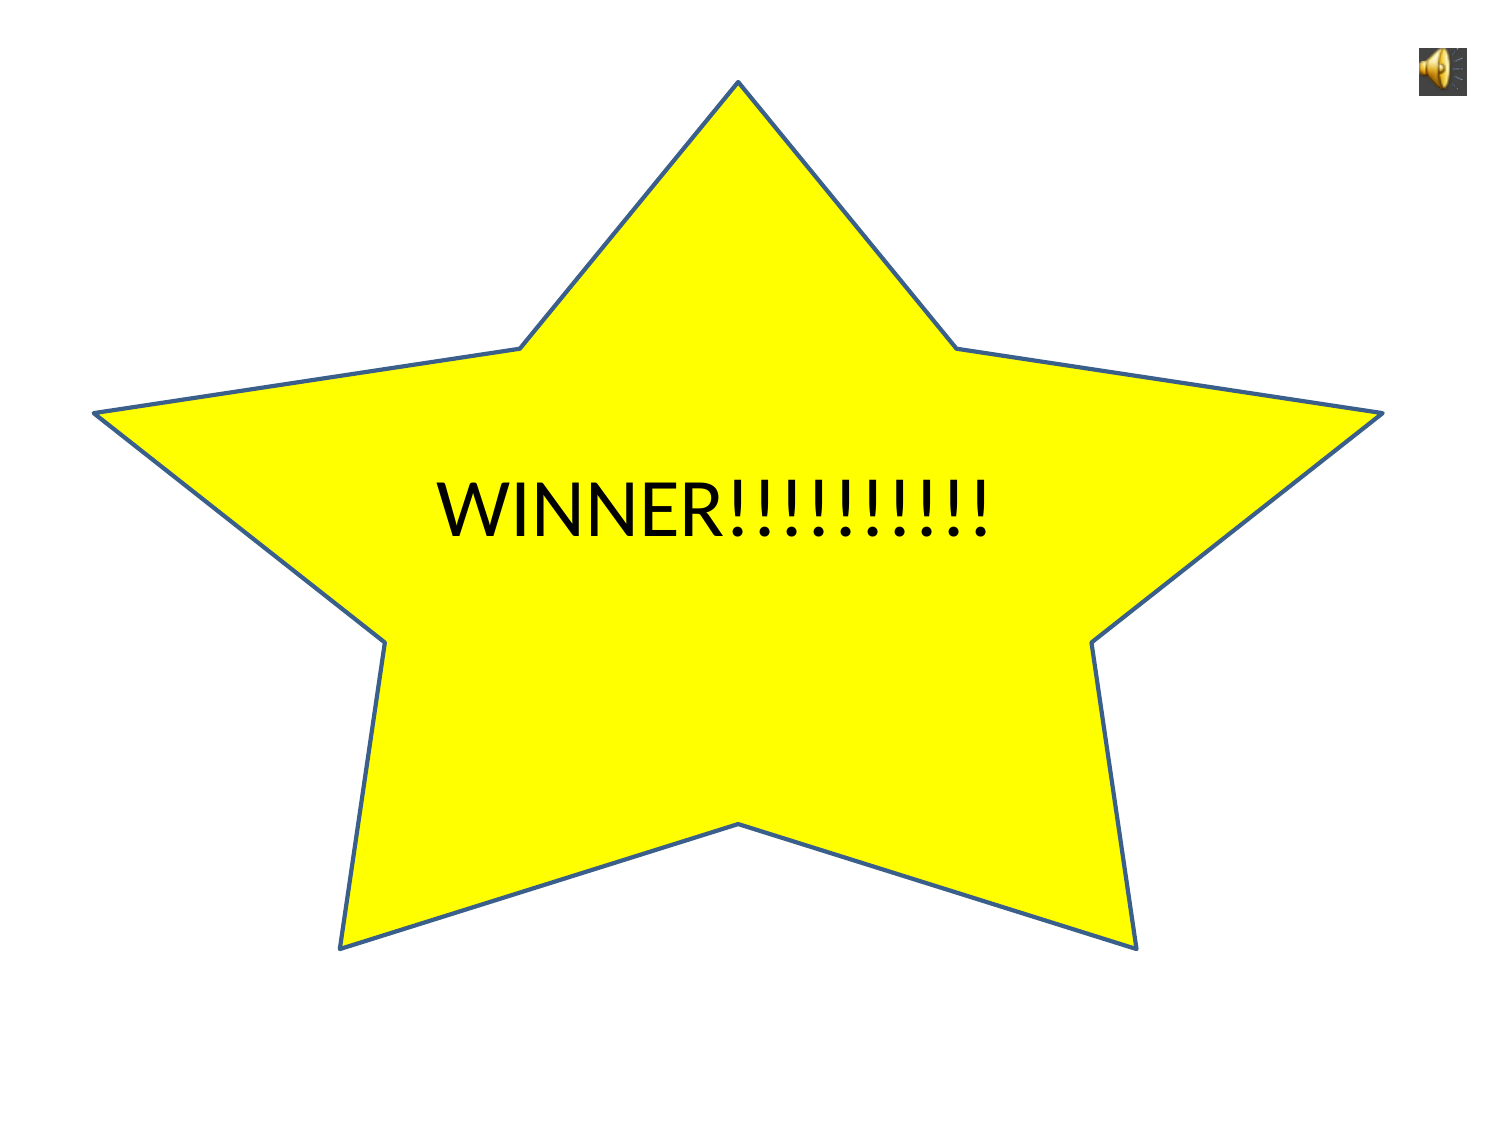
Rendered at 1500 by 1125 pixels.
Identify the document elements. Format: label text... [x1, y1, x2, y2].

text_box WINNER!!!!!!!!!! [421, 445, 1079, 561]
text_box [91, 79, 1385, 952]
picture [1417, 46, 1469, 98]
